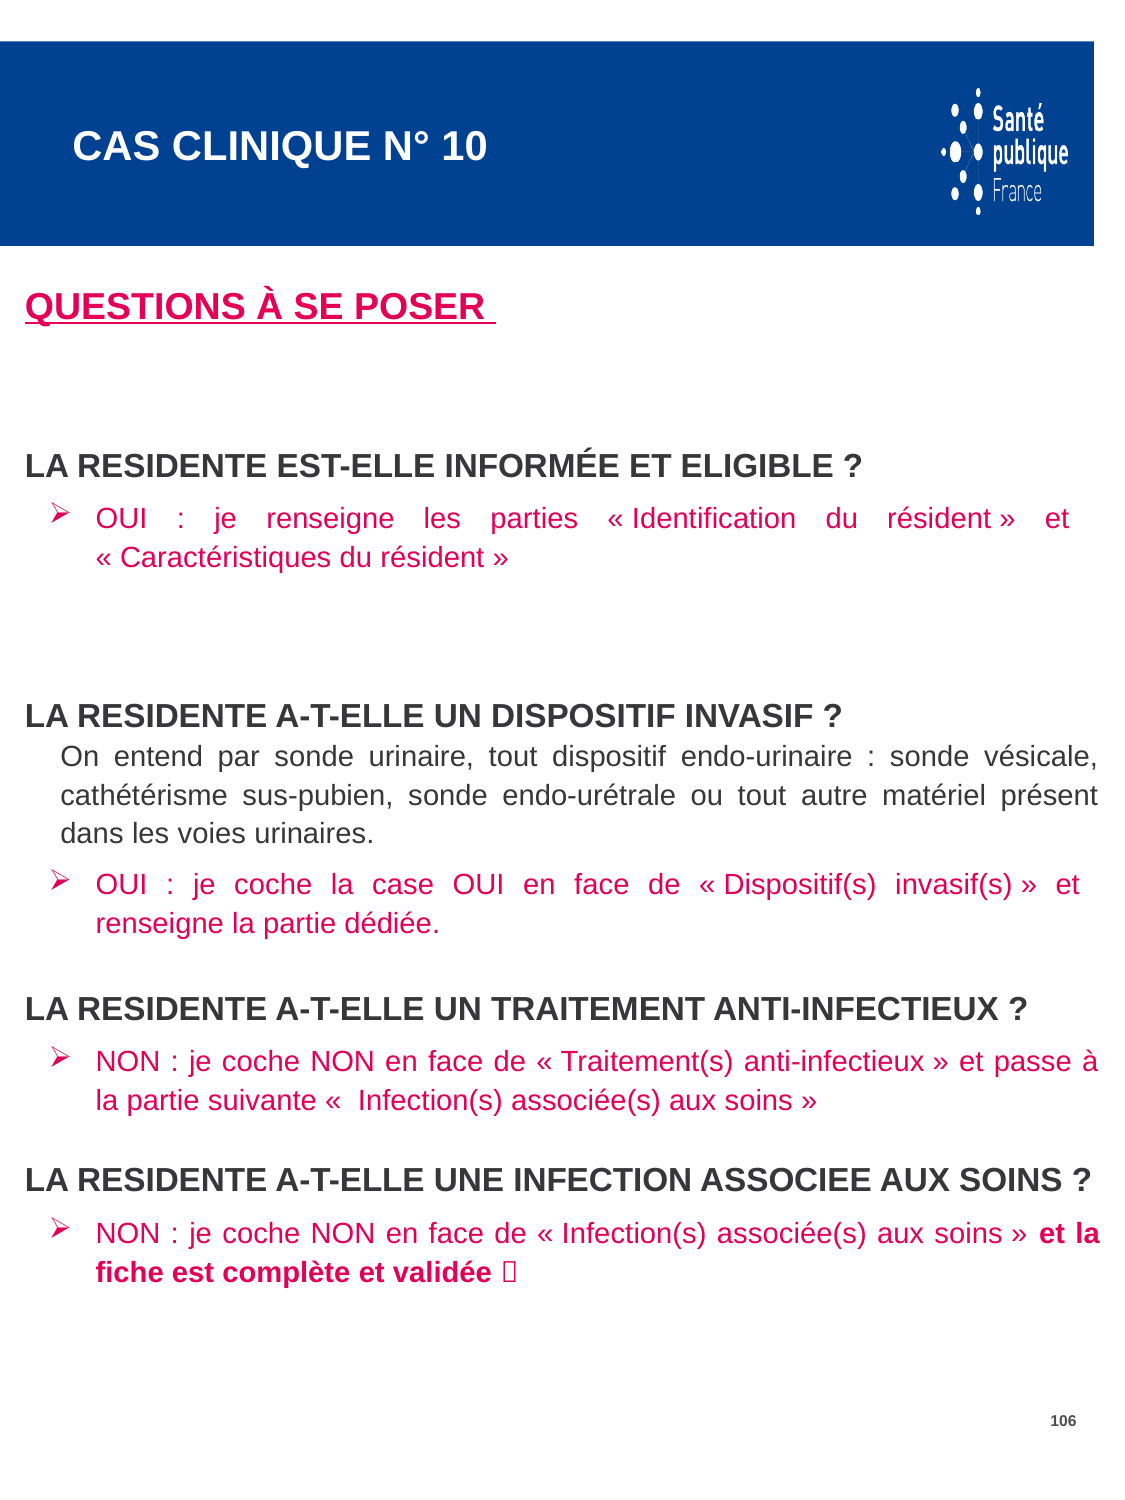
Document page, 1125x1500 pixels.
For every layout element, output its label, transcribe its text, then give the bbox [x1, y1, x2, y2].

picture [941, 88, 1068, 215]
title Cas clinique N° 10 [66, 41, 908, 246]
list Questions à se poser LA ResidentE EST-ELLE informéE et eligible ? OUI : je renseigne les parties « Identification du résident » et « Caractéristiques du résident » LA RESIDENTE A-T-ELLE un Dispositif invasif ? On entend par sonde urinaire, tout dispositif endo-urinaire : sonde vésicale, cathétérisme sus-pubien, sonde endo-urétrale ou tout autre matériel présent dans les voies urinaires. OUI : je coche la case OUI en face de « Dispositif(s) invasif(s) » et renseigne la partie dédiée. LA RESIDENTE A-T-ELLE UN TRAITEMENT ANTI-INFECTIEUX ? NON : je coche NON en face de « Traitement(s) anti-infectieux » et passe à la partie suivante « Infection(s) associée(s) aux soins » LA RESIDENTE A-T-ELLE UNE INFECTION ASSOCIEE aux soins ? NON : je coche NON en face de « Infection(s) associée(s) aux soins » et la fiche est complète et validée  [19, 277, 1106, 1440]
